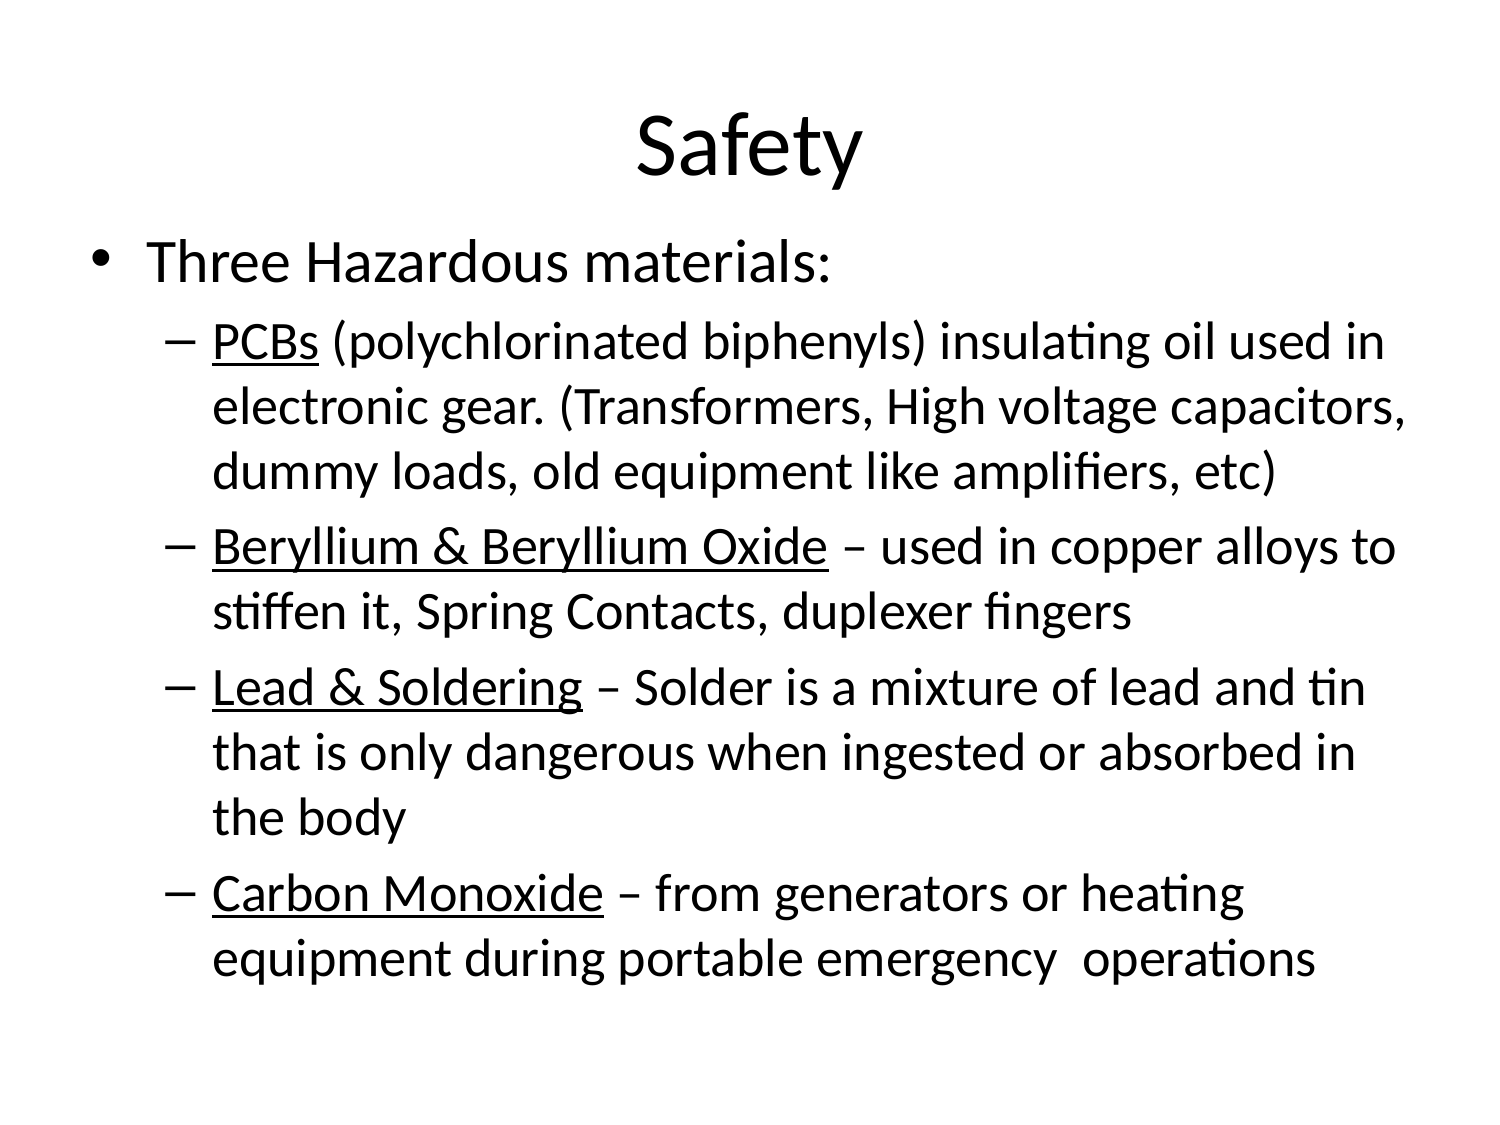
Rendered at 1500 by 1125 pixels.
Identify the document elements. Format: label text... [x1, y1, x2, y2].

title Safety [75, 45, 1425, 212]
list Three Hazardous materials: PCBs (polychlorinated biphenyls) insulating oil used in electronic gear. (Transformers, High voltage capacitors, dummy loads, old equipment like amplifiers, etc) Beryllium & Beryllium Oxide – used in copper alloys to stiffen it, Spring Contacts, duplexer fingers Lead & Soldering – Solder is a mixture of lead and tin that is only dangerous when ingested or absorbed in the body Carbon Monoxide – from generators or heating equipment during portable emergency operations [75, 212, 1425, 1005]
